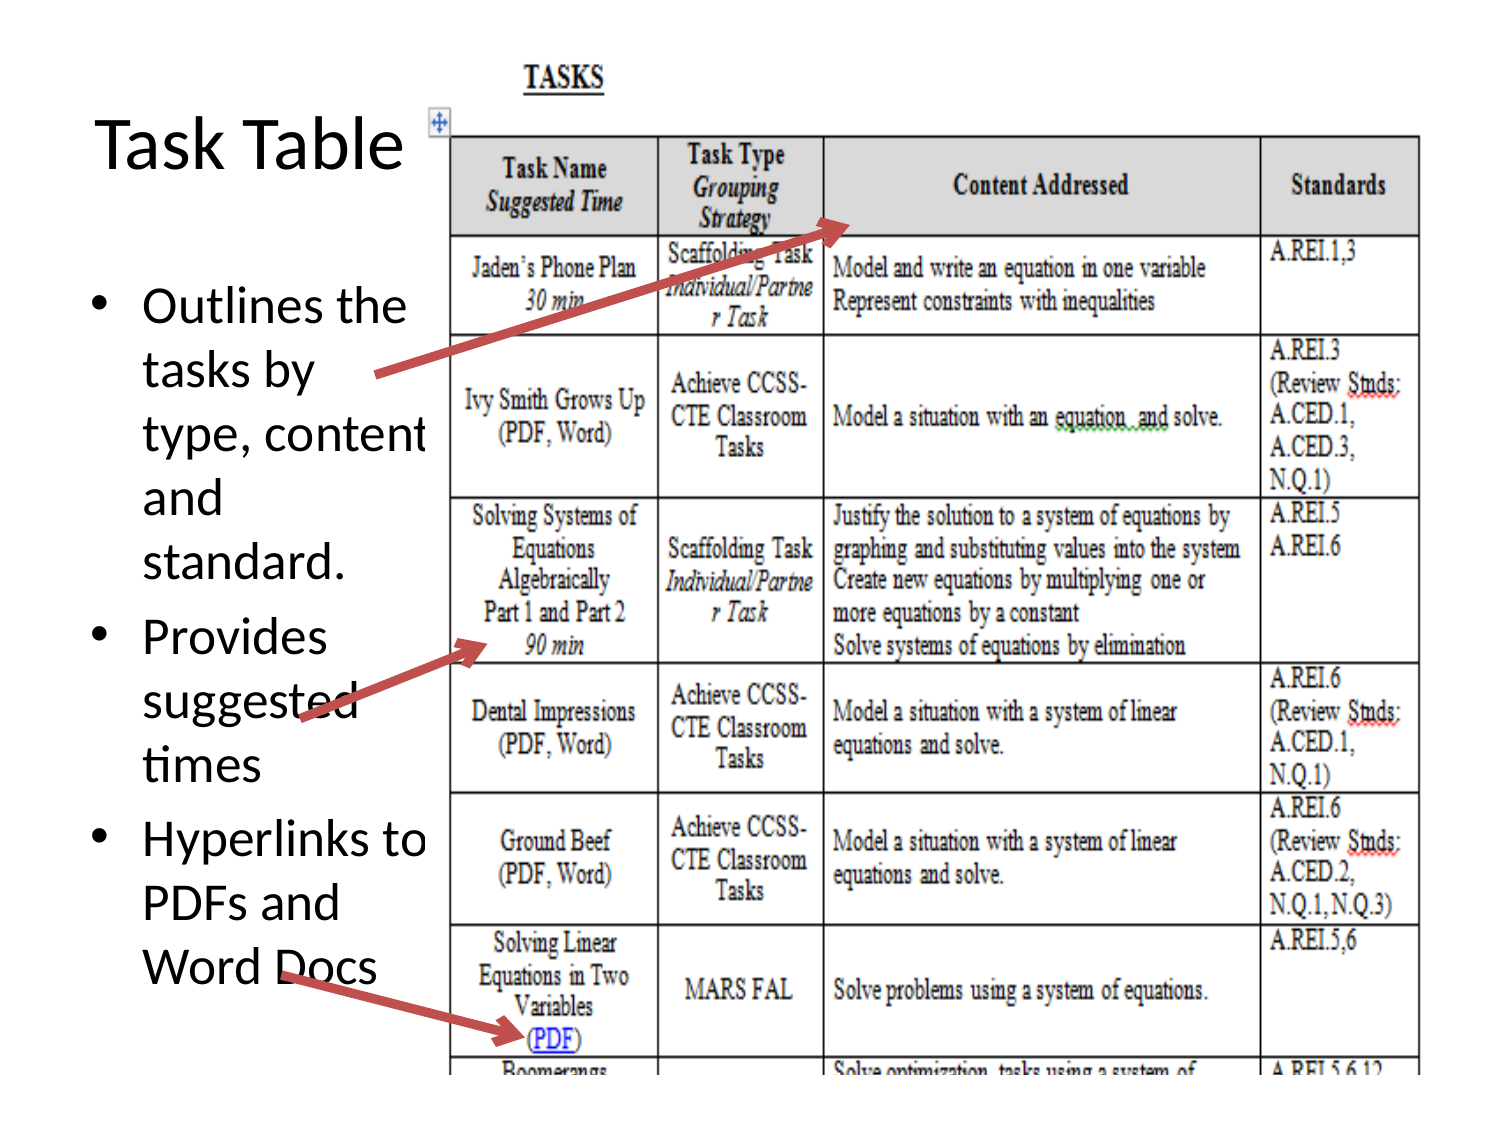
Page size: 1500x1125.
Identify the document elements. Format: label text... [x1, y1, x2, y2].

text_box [280, 974, 526, 1038]
title Task Table [75, 45, 419, 233]
picture [424, 37, 1446, 1076]
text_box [299, 643, 488, 719]
list Outlines the tasks by type, content and standard. Provides suggested times Hyperlinks to PDFs and Word Docs [75, 262, 419, 1005]
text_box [374, 224, 851, 376]
